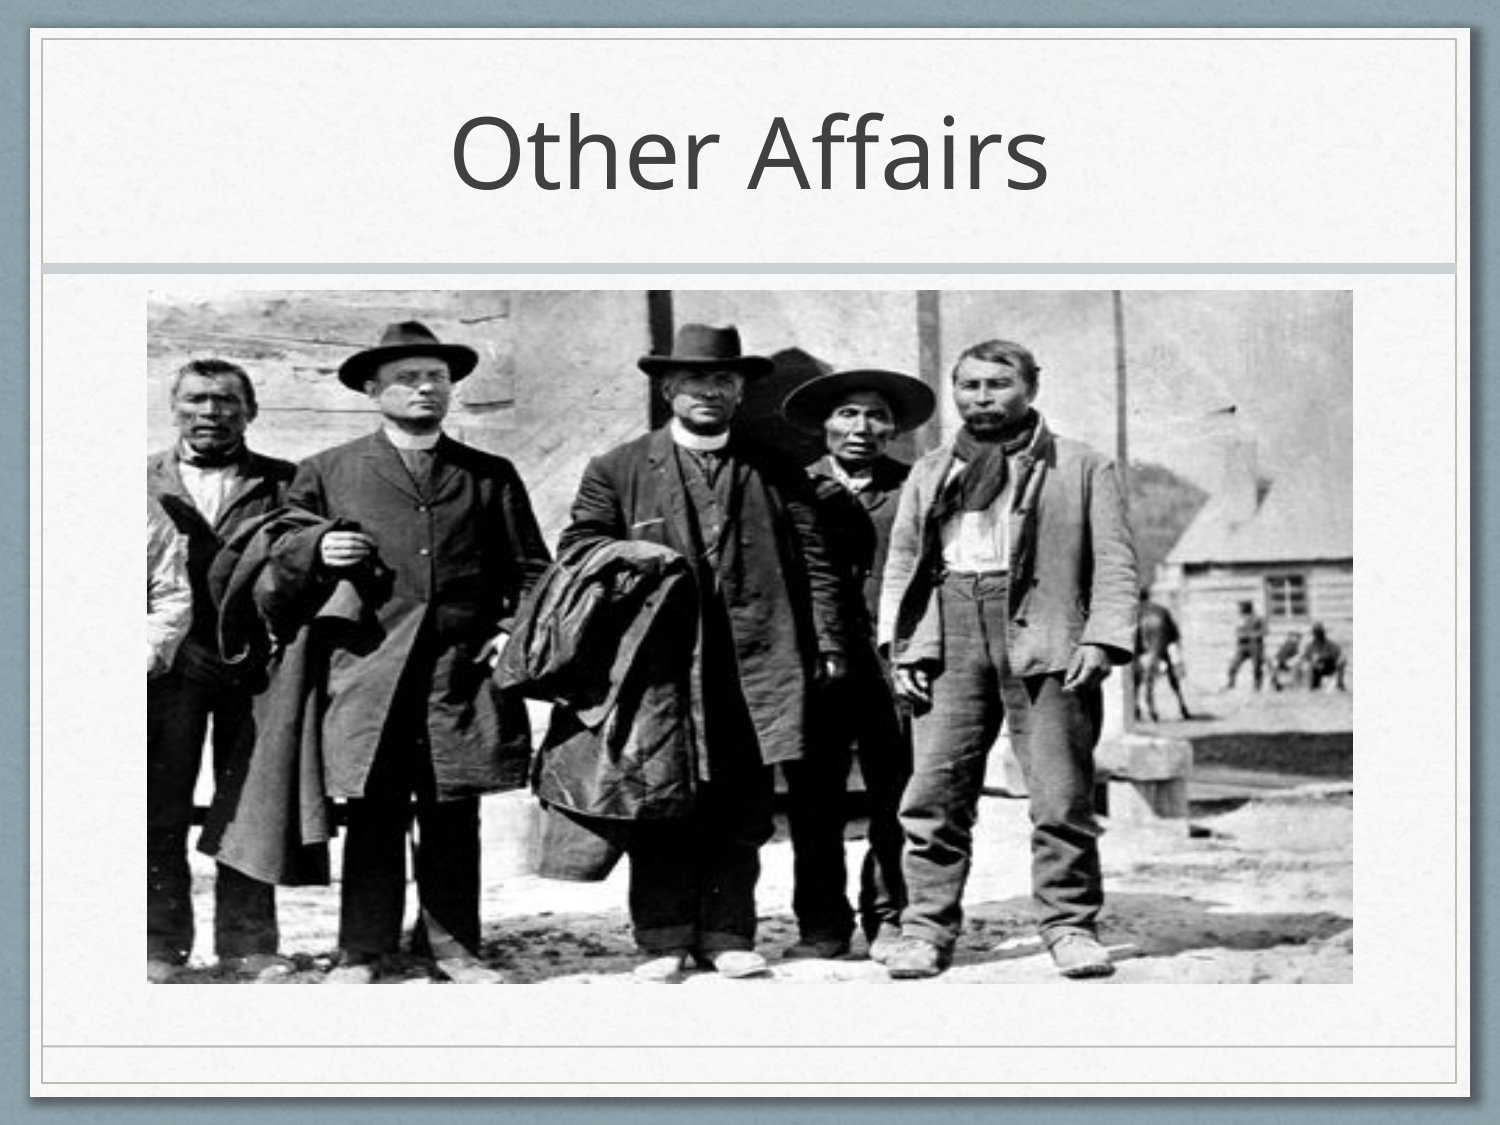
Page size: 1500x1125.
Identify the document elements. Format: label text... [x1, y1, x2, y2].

picture [30, 28, 1470, 1097]
title Other Affairs [147, 40, 1353, 260]
